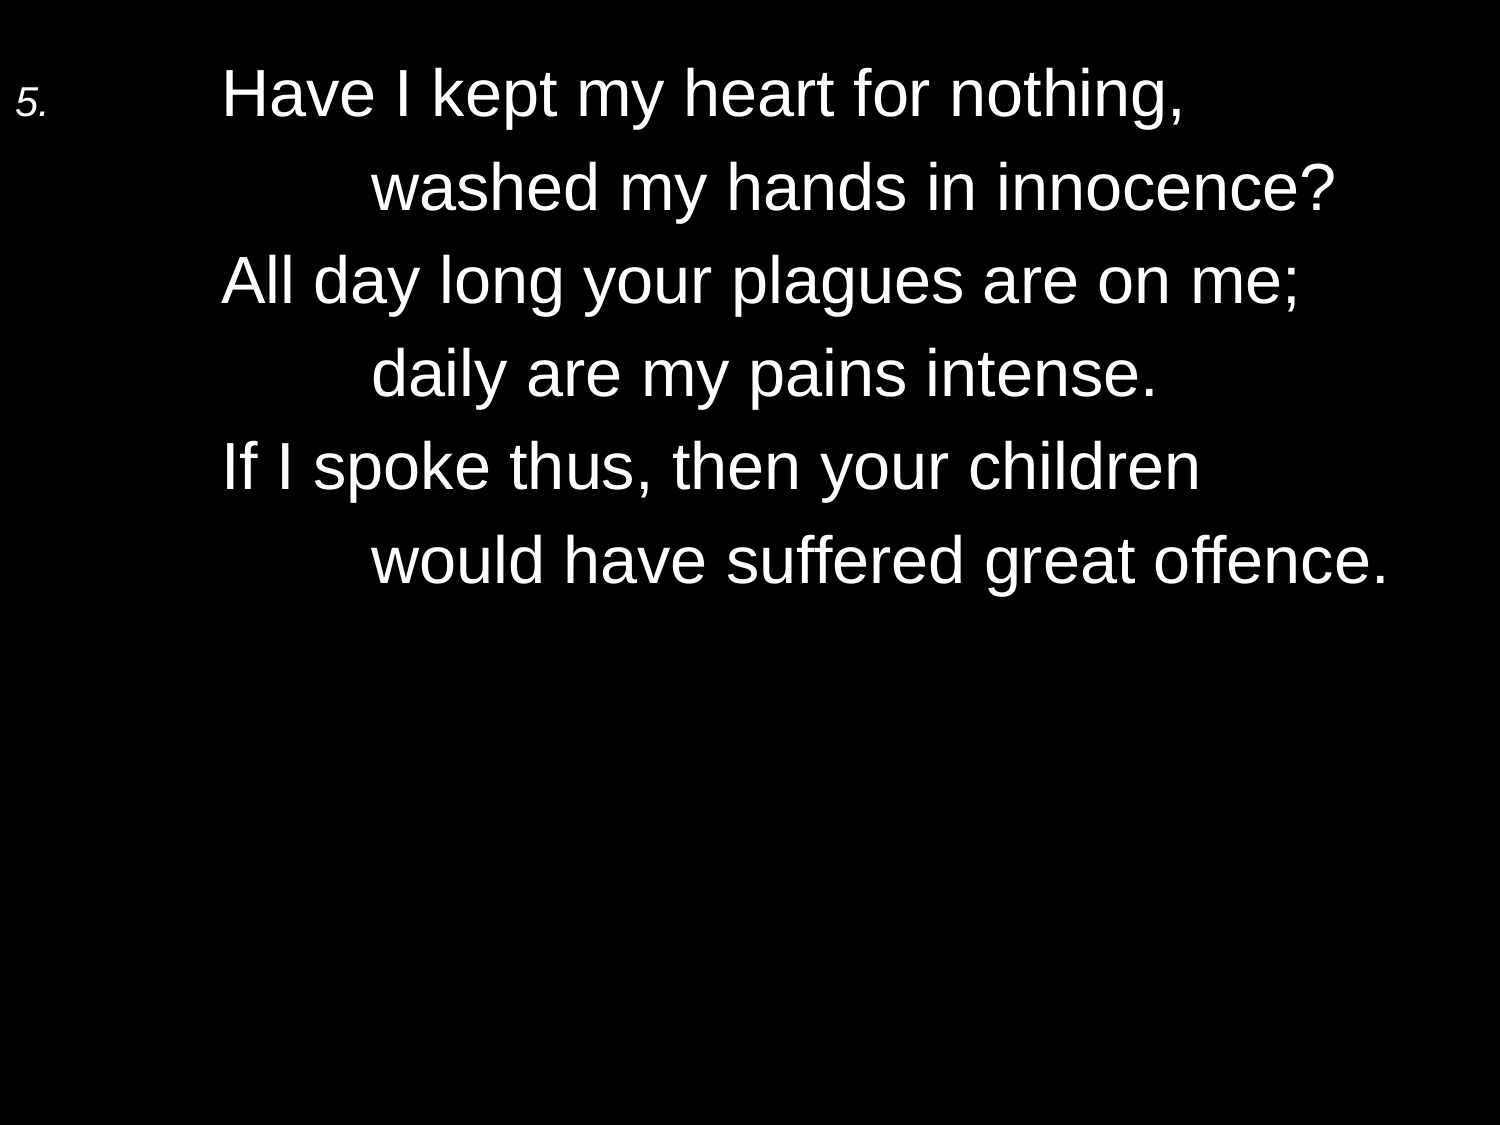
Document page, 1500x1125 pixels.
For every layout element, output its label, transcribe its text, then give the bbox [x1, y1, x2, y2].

list 5. Have I kept my heart for nothing, washed my hands in innocence? All day long your plagues are on me; daily are my pains intense. If I spoke thus, then your children would have suffered great offence. [0, 42, 1500, 1047]
